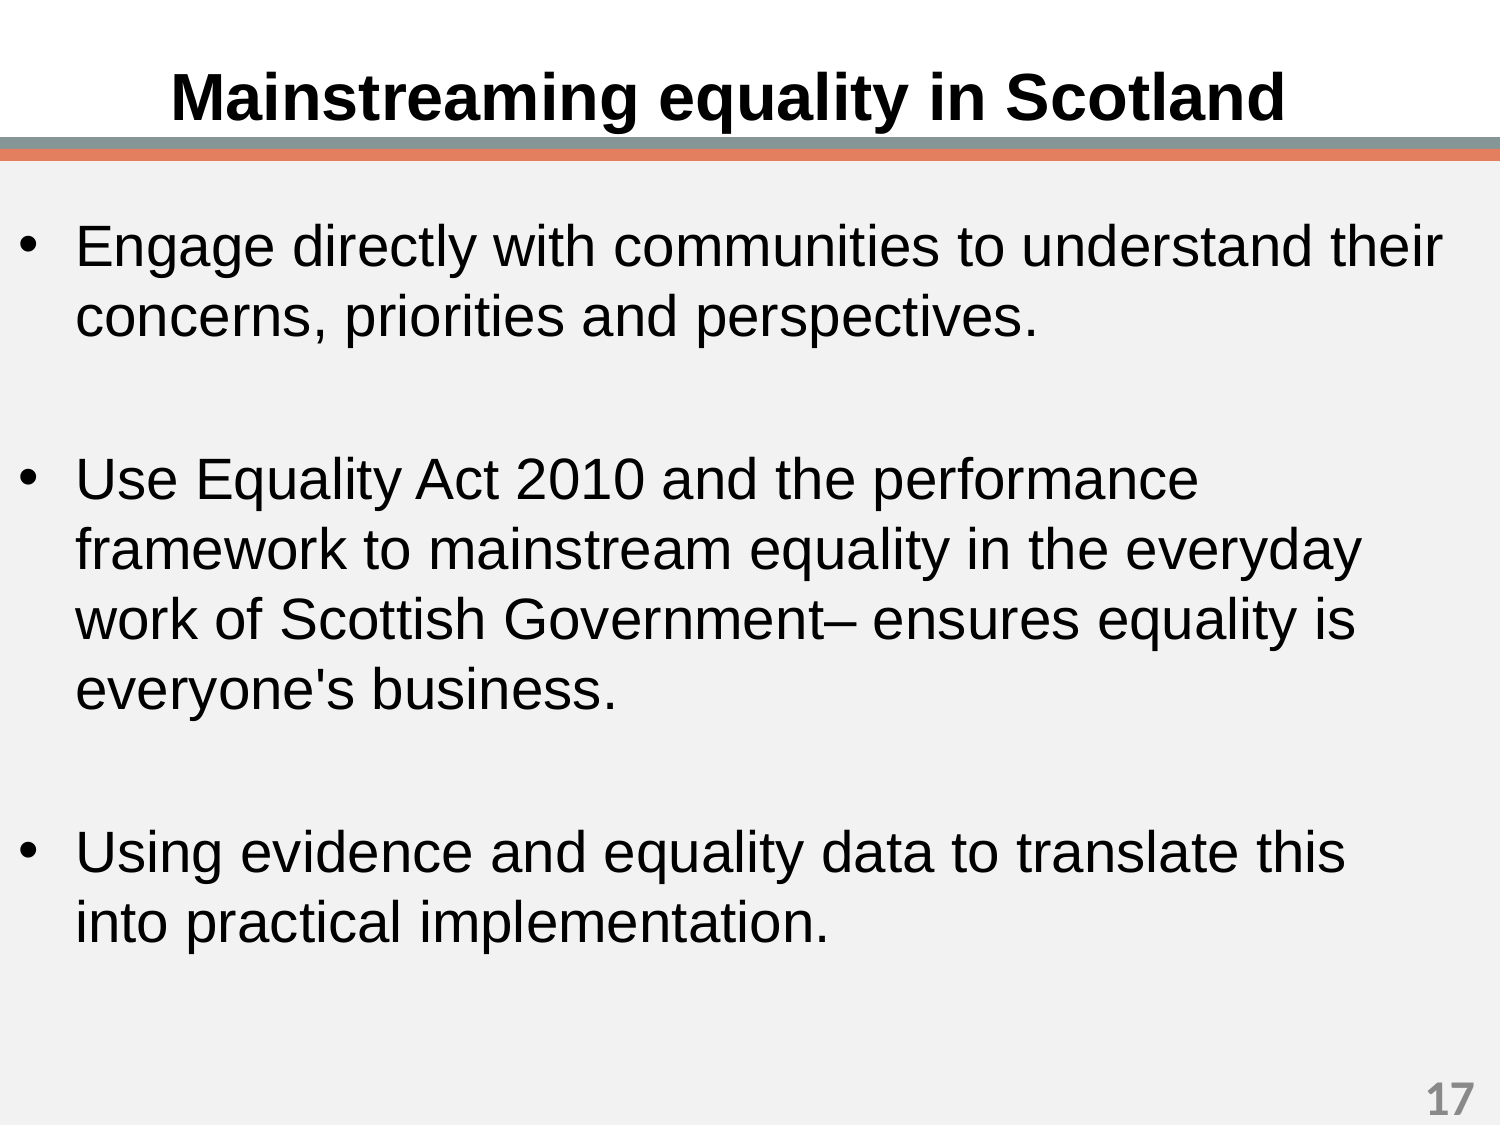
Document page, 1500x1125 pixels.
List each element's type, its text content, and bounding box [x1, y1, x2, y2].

title Mainstreaming equality in Scotland [24, 0, 1434, 188]
list Engage directly with communities to understand their concerns, priorities and perspectives. Use Equality Act 2010 and the performance framework to mainstream equality in the everyday work of Scottish Government– ensures equality is everyone's business. Using evidence and equality data to translate this into practical implementation. [4, 200, 1475, 1053]
slide_number 16 [1139, 1065, 1490, 1125]
